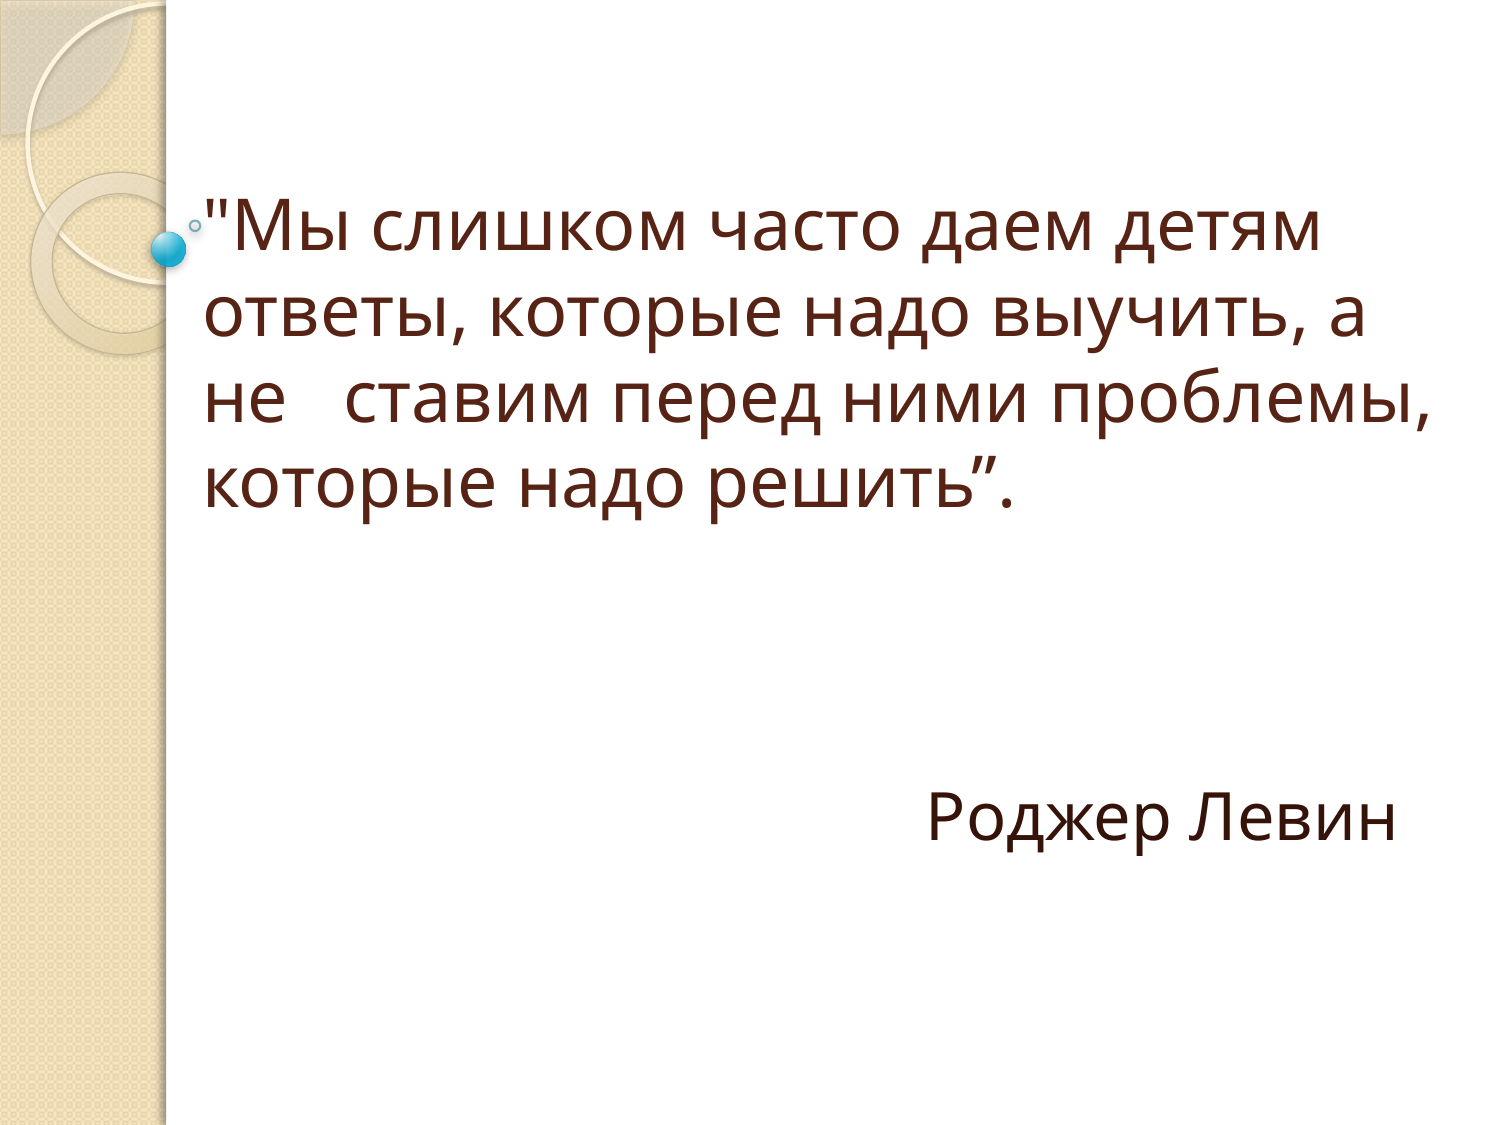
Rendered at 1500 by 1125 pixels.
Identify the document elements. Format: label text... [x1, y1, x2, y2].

title "Мы слишком часто даем детям ответы, которые надо выучить, а не ставим перед ними проблемы, которые надо решить”. [187, 164, 1463, 622]
subtitle Роджер Левин [199, 773, 1415, 1061]
